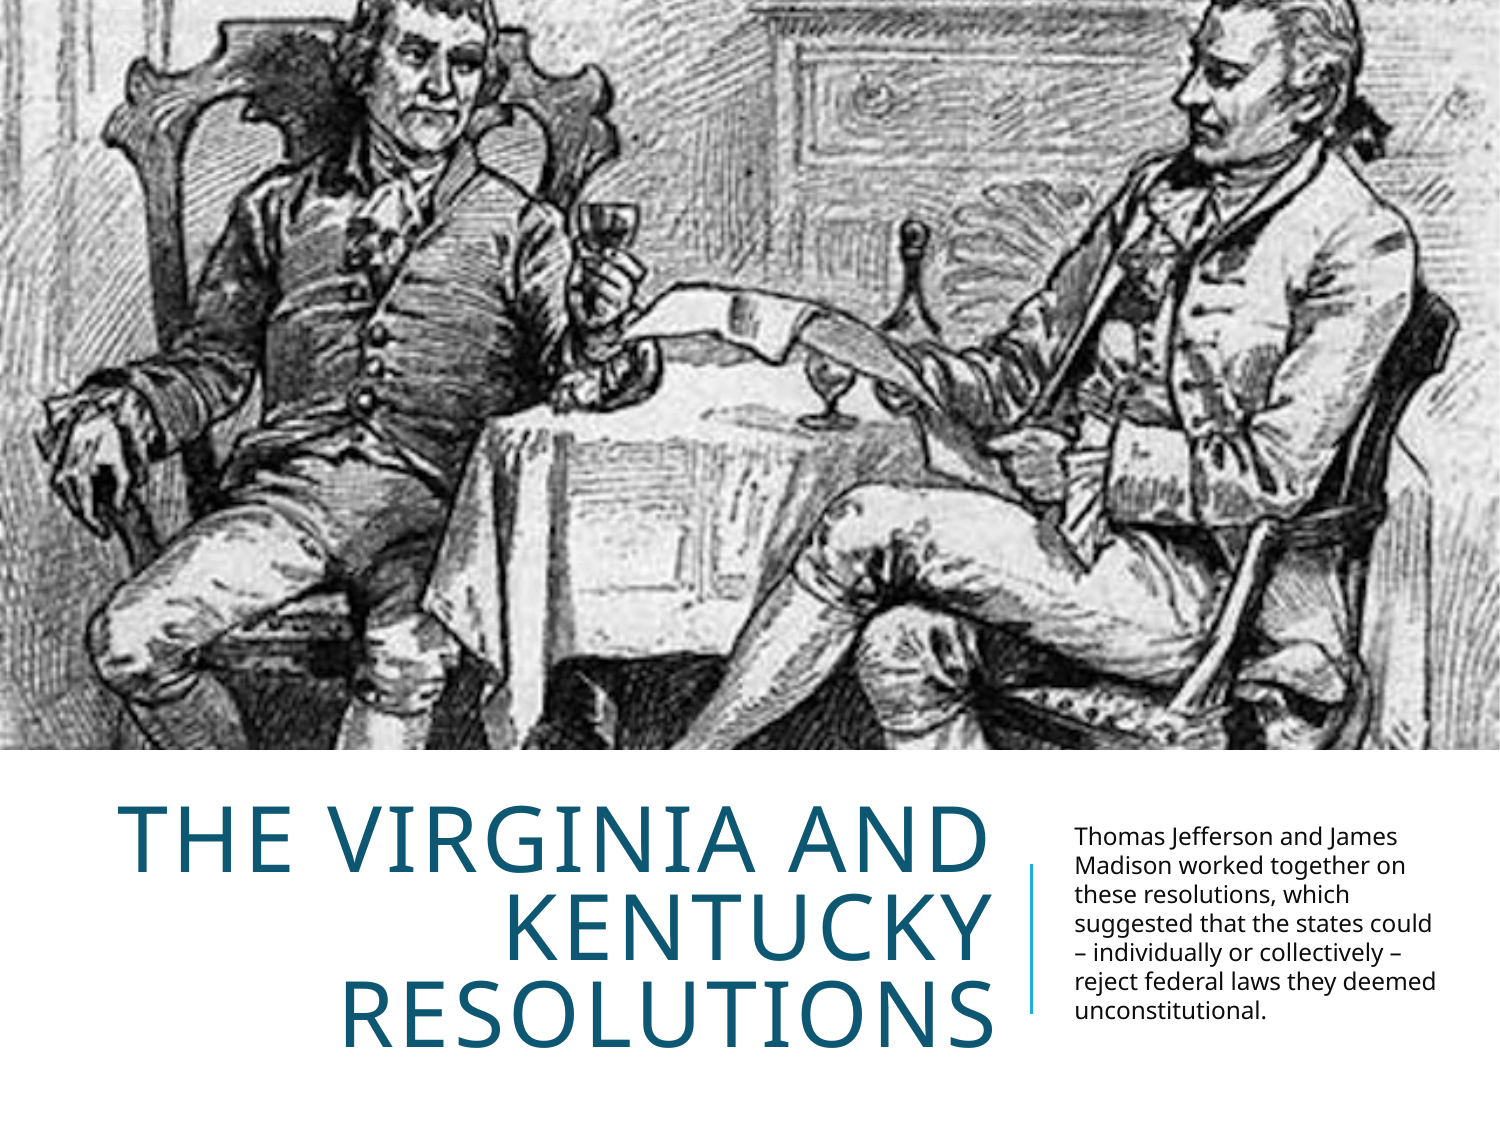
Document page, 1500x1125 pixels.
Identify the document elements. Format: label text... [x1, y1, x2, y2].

title The Virginia and Kentucky resolutions [56, 813, 1013, 1054]
list Thomas Jefferson and James Madison worked together on these resolutions, which suggested that the states could – individually or collectively – reject federal laws they deemed unconstitutional. [1059, 813, 1454, 1054]
picture [0, 0, 1500, 751]
